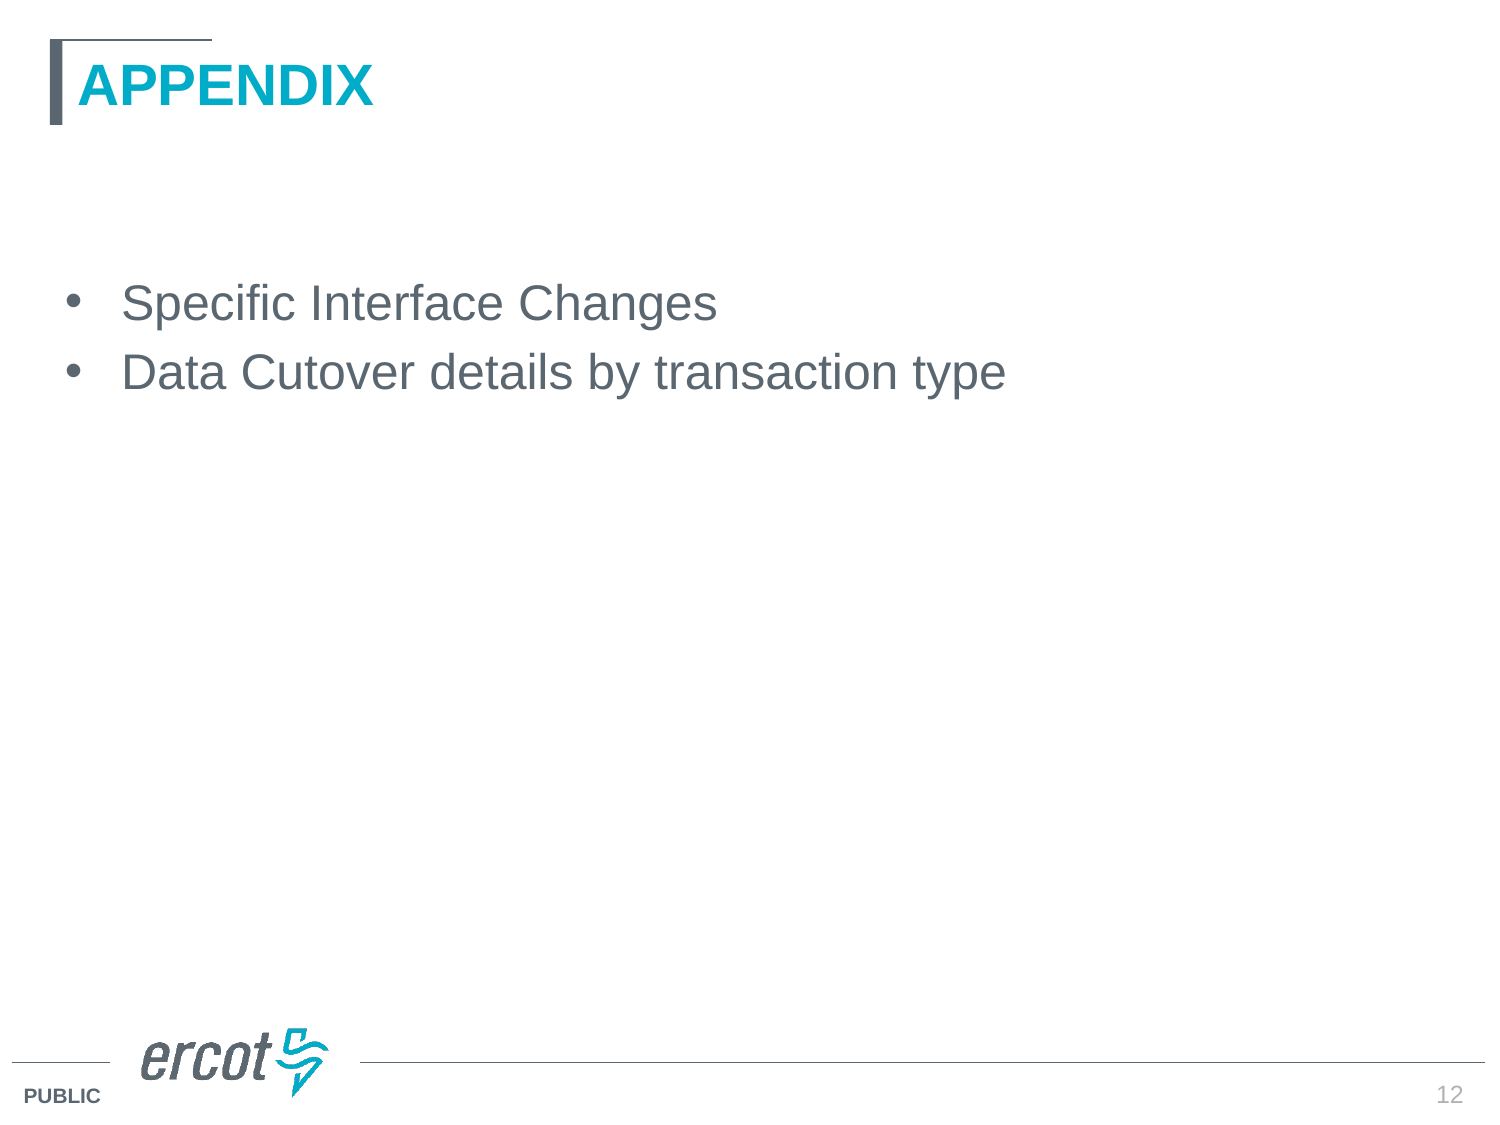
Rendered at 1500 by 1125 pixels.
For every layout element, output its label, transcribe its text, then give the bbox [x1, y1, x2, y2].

title APPENDIX [62, 39, 1450, 228]
slide_number 12 [1412, 1076, 1488, 1112]
picture [137, 1024, 332, 1100]
list Specific Interface Changes Data Cutover details by transaction type [50, 262, 1450, 972]
